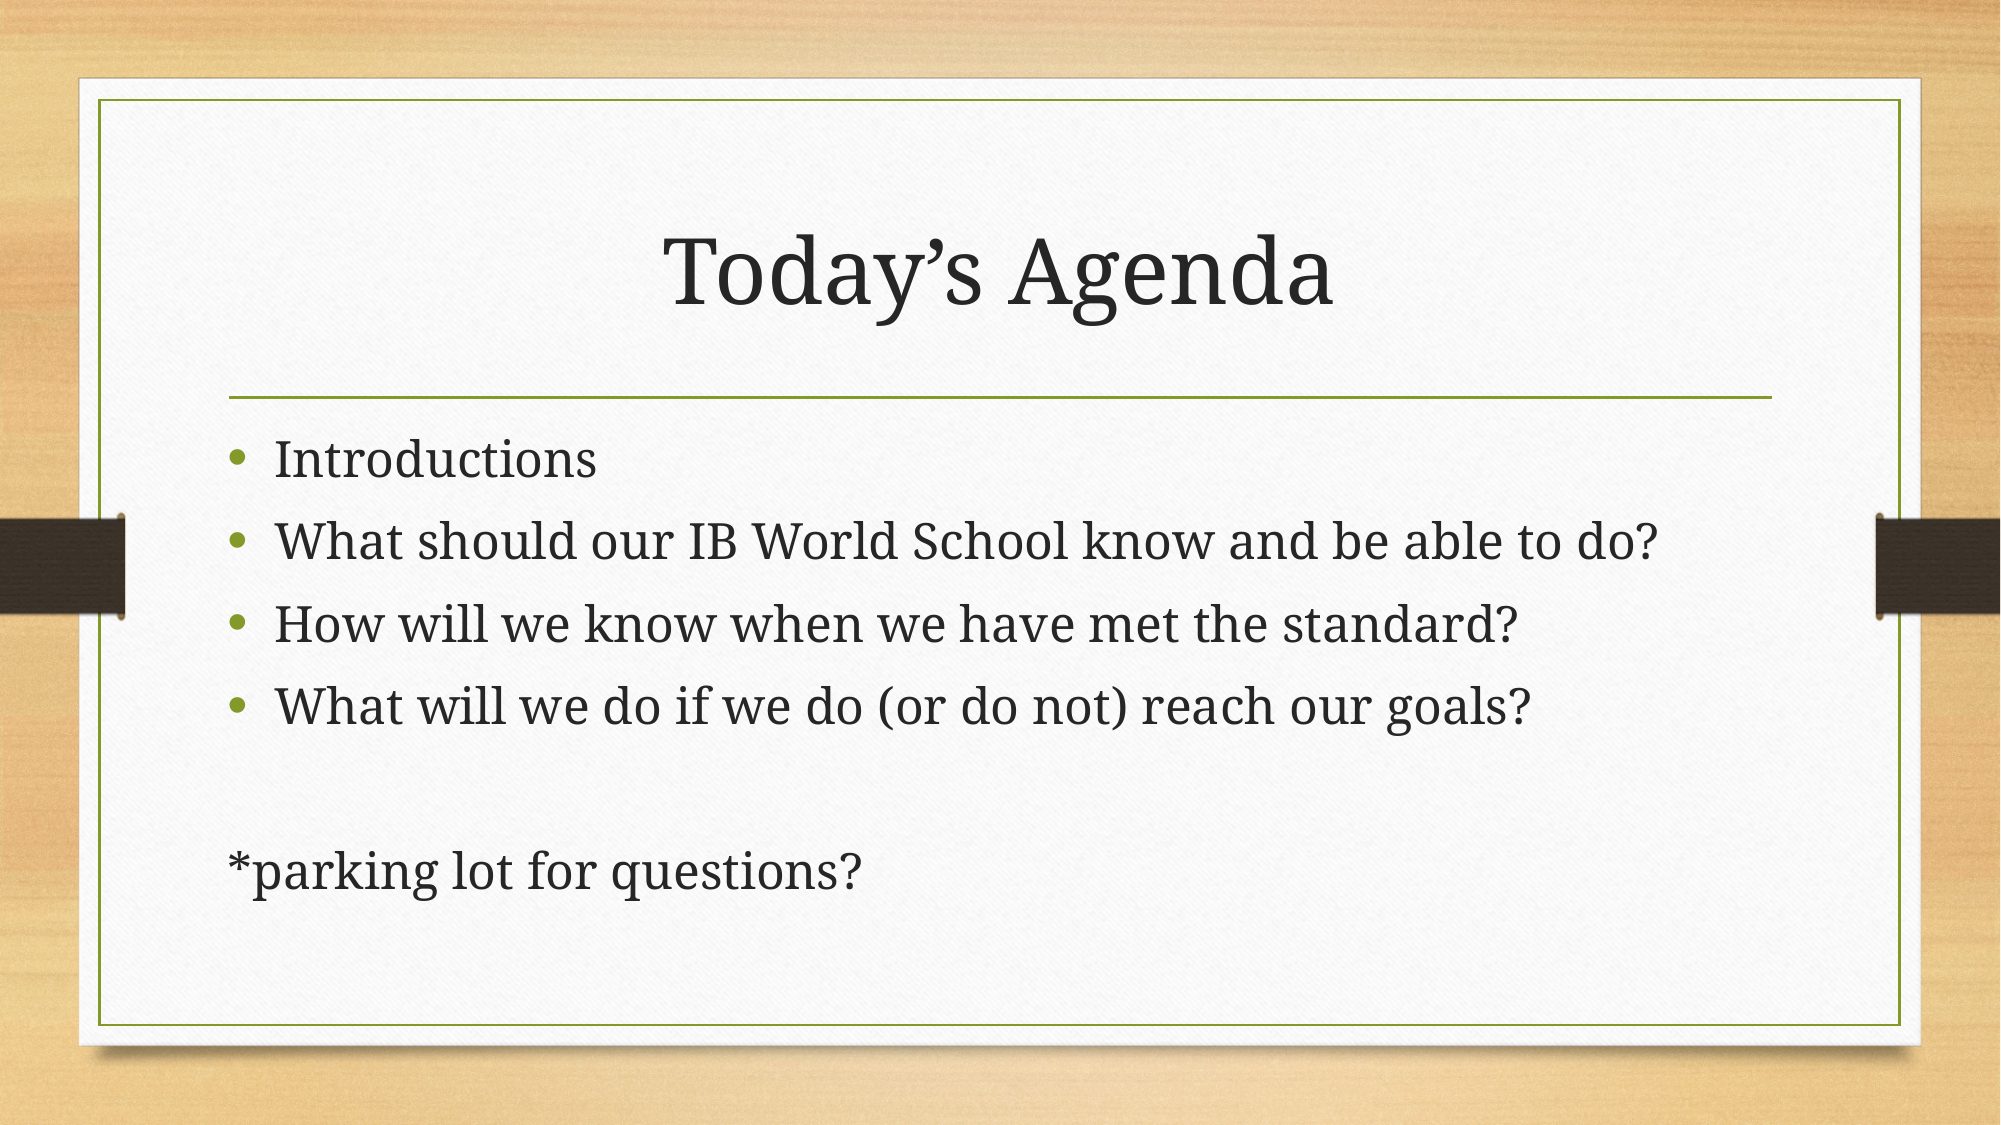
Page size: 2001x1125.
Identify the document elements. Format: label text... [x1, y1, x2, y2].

title Today’s Agenda [212, 161, 1788, 375]
list Introductions What should our IB World School know and be able to do? How will we know when we have met the standard? What will we do if we do (or do not) reach our goals? *parking lot for questions? [212, 419, 1788, 964]
picture [0, 0, 2001, 1125]
